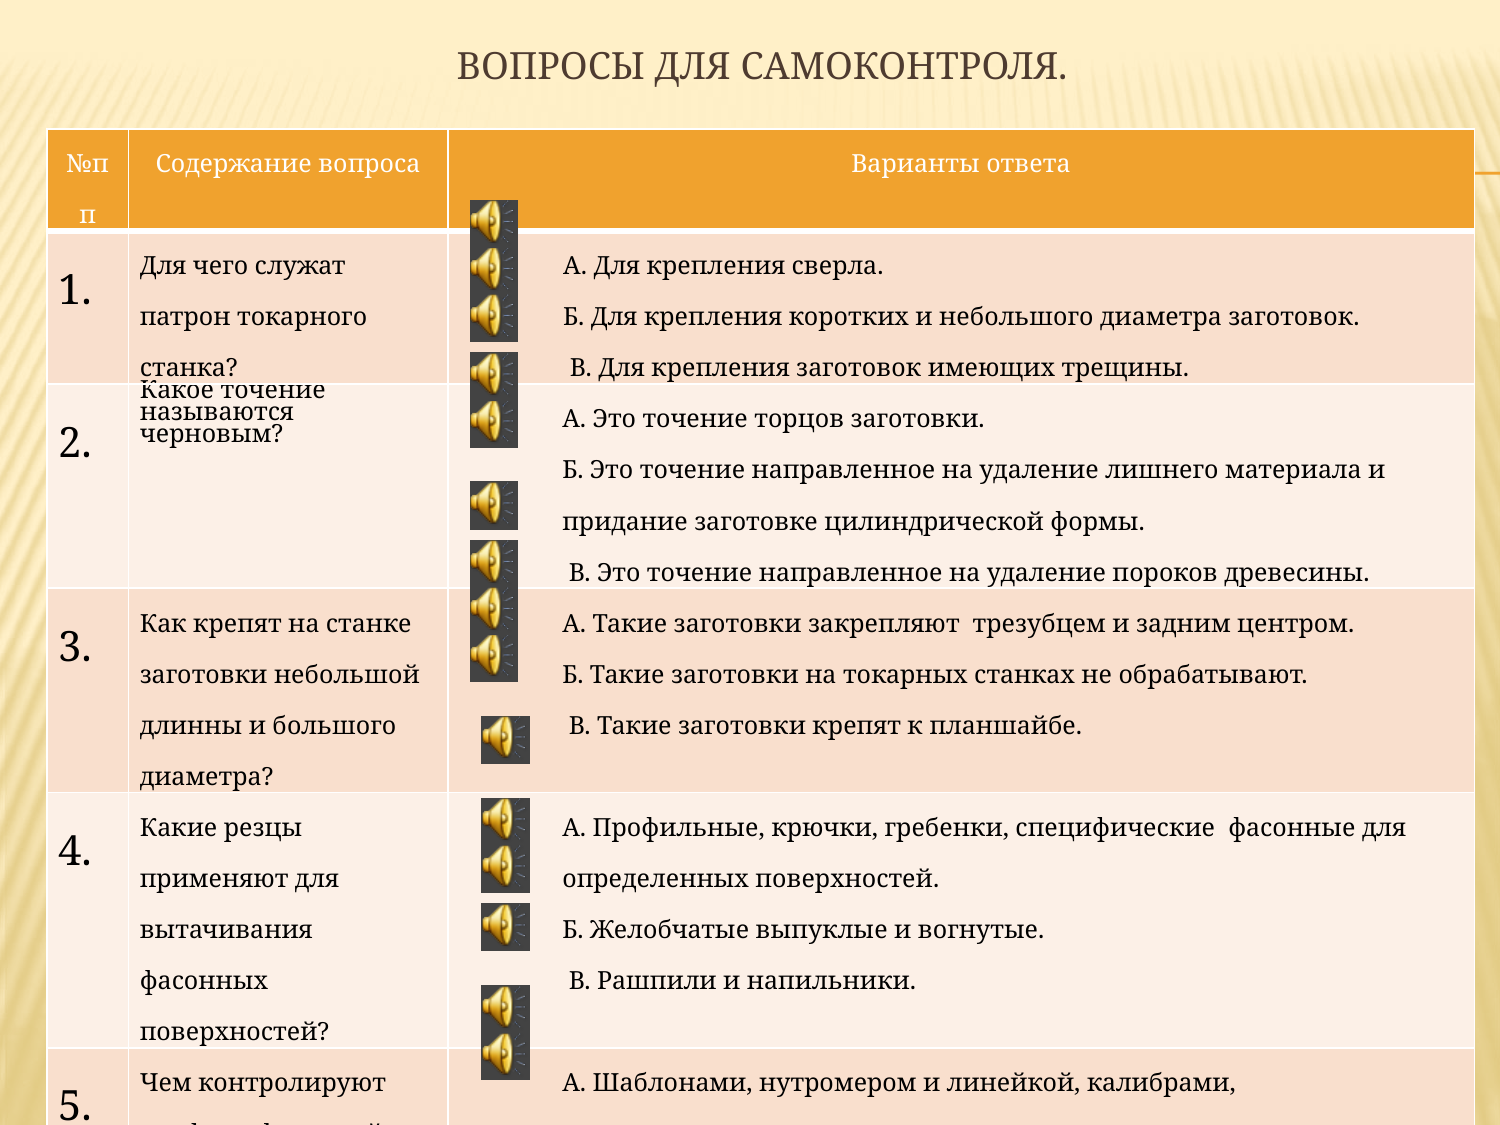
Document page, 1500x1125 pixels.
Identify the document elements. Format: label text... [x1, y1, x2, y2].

table_cell 1. [48, 234, 128, 383]
table_cell 3. [48, 589, 128, 792]
table_cell 2. [48, 385, 128, 587]
table_cell А. Шаблонами, нутромером и линейкой, калибрами, штангенциркулем, кронциркулем.. Б. Линейкой, циркулем, калибрами. В. Только шаблонами. [449, 1049, 1474, 1125]
table_header Варианты ответа [449, 130, 1474, 228]
table_cell А. Профильные, крючки, гребенки, специфические фасонные для определенных поверхностей. Б. Желобчатые выпуклые и вогнутые. В. Рашпили и напильники. [449, 793, 1474, 1047]
table_cell А. Для крепления сверла. Б. Для крепления коротких и небольшого диаметра заготовок. В. Для крепления заготовок имеющих трещины. [527, 234, 1474, 383]
table_cell Для чего служат патрон токарного станка? [129, 234, 447, 383]
table_cell 5. [48, 1049, 128, 1125]
table_cell А. Это точение торцов заготовки. Б. Это точение направленное на удаление лишнего материала и придание заготовке цилиндрической формы. В. Это точение направленное на удаление пороков древесины. [449, 385, 1474, 587]
picture [468, 198, 520, 250]
picture [480, 902, 531, 953]
table_cell Чем контролируют профиль фасонной поверхности? [129, 1049, 447, 1125]
picture [468, 351, 520, 402]
picture [468, 640, 520, 684]
table_cell 4. [48, 793, 128, 1047]
table_header Содержание вопроса [129, 130, 447, 228]
picture [468, 538, 520, 637]
picture [480, 714, 531, 766]
table_cell А. Такие заготовки закрепляют трезубцем и задним центром. Б. Такие заготовки на токарных станках не обрабатывают. В. Такие заготовки крепят к планшайбе. [449, 589, 1474, 792]
title ВОПРОСЫ ДЛЯ САМОКОНТРОЛЯ. [50, 35, 1475, 94]
table_cell Какое точение называются черновым? [129, 385, 447, 587]
picture [480, 796, 531, 895]
picture [468, 480, 520, 531]
picture [480, 984, 531, 1082]
table_cell Как крепят на станке заготовки небольшой длинны и большого диаметра? [129, 589, 447, 792]
table_cell Какие резцы применяют для вытачивания фасонных поверхностей? [129, 793, 447, 1047]
picture [468, 253, 520, 344]
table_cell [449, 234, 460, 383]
table_header №пп [48, 130, 128, 228]
picture [468, 406, 520, 449]
